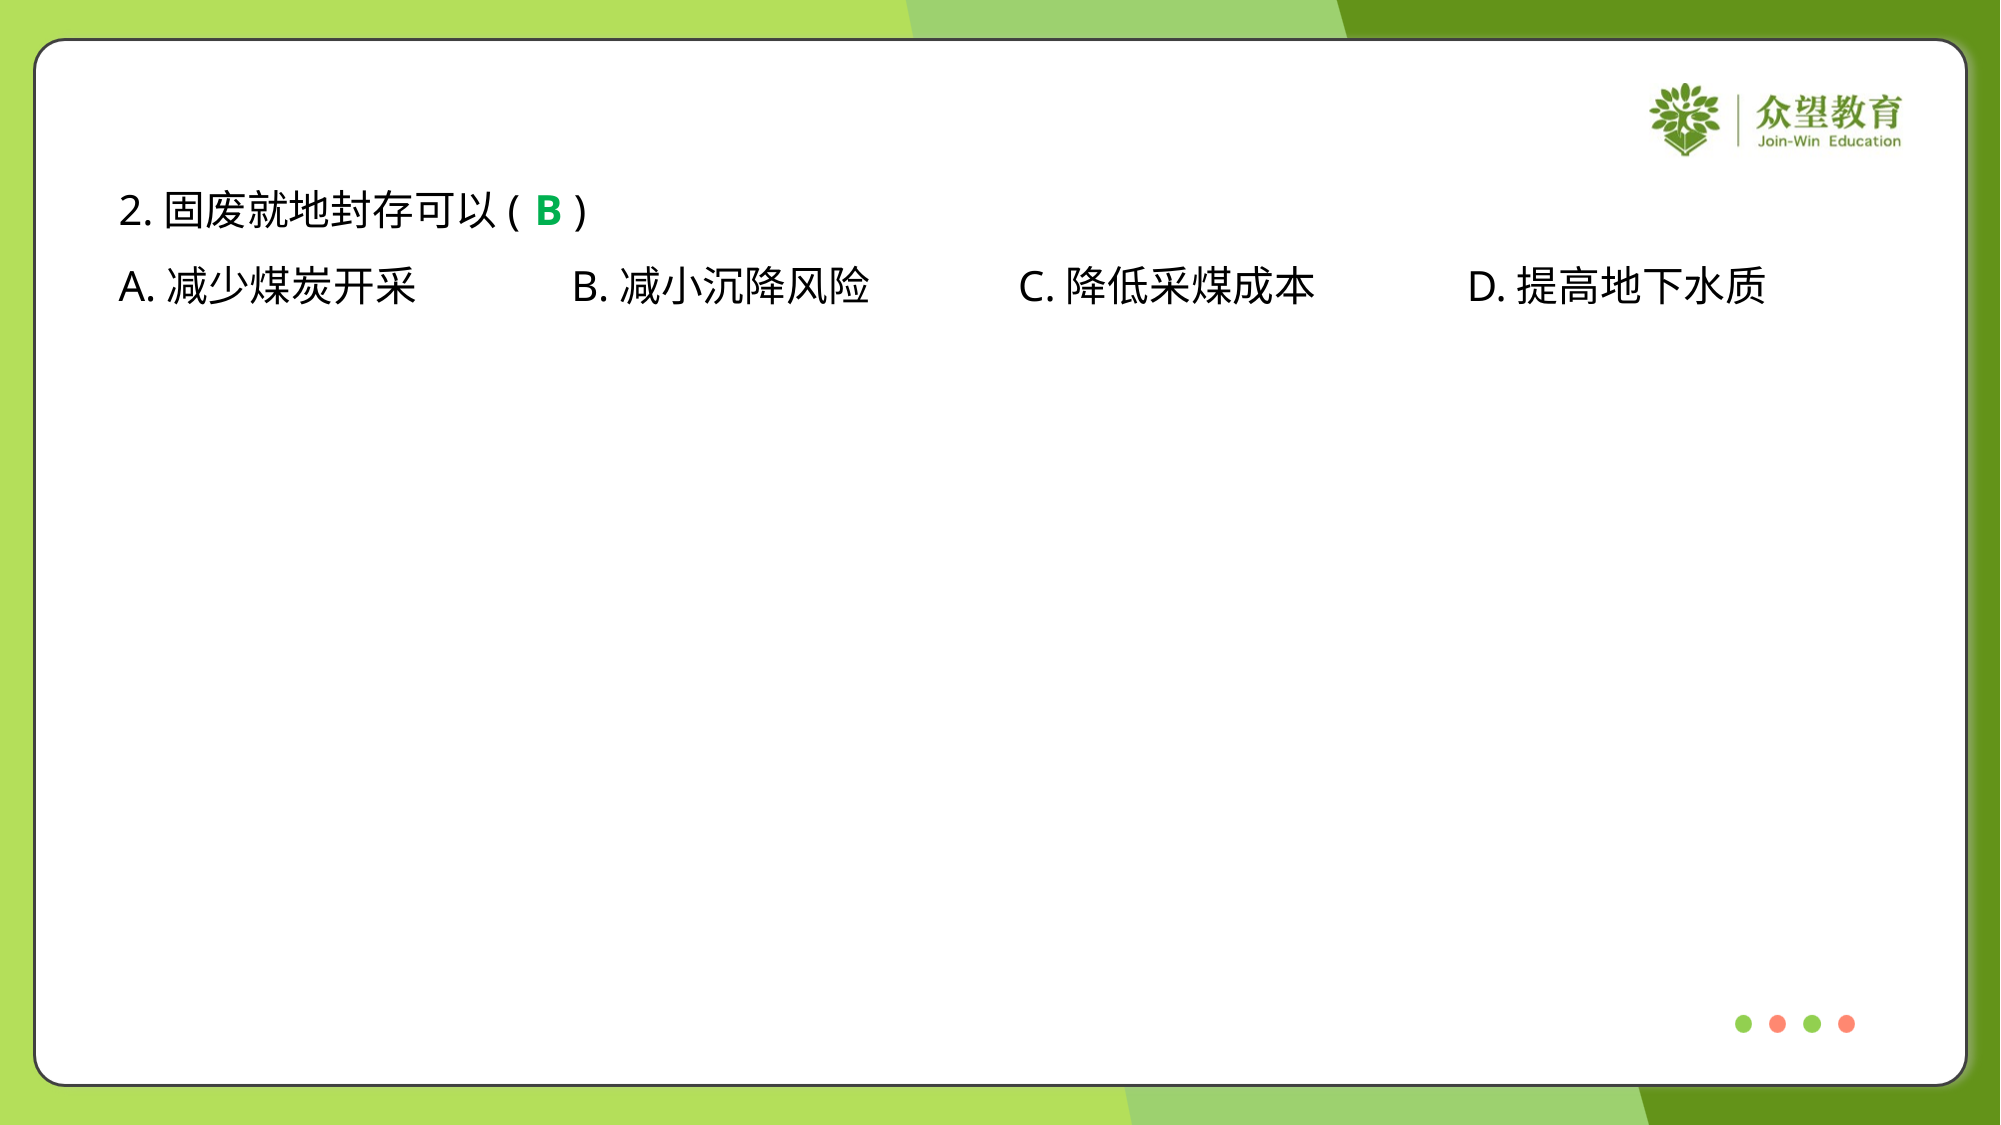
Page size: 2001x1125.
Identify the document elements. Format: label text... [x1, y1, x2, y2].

text_box B [519, 158, 578, 226]
text_box A.减少煤炭开采 B.减小沉降风险 C.降低采煤成本 D.提高地下水质 [118, 234, 1883, 302]
text_box 2.固废就地封存可以( ) [578, 158, 1883, 226]
text_box 2.固废就地封存可以( ) [118, 158, 519, 226]
picture [0, 0, 2000, 1125]
